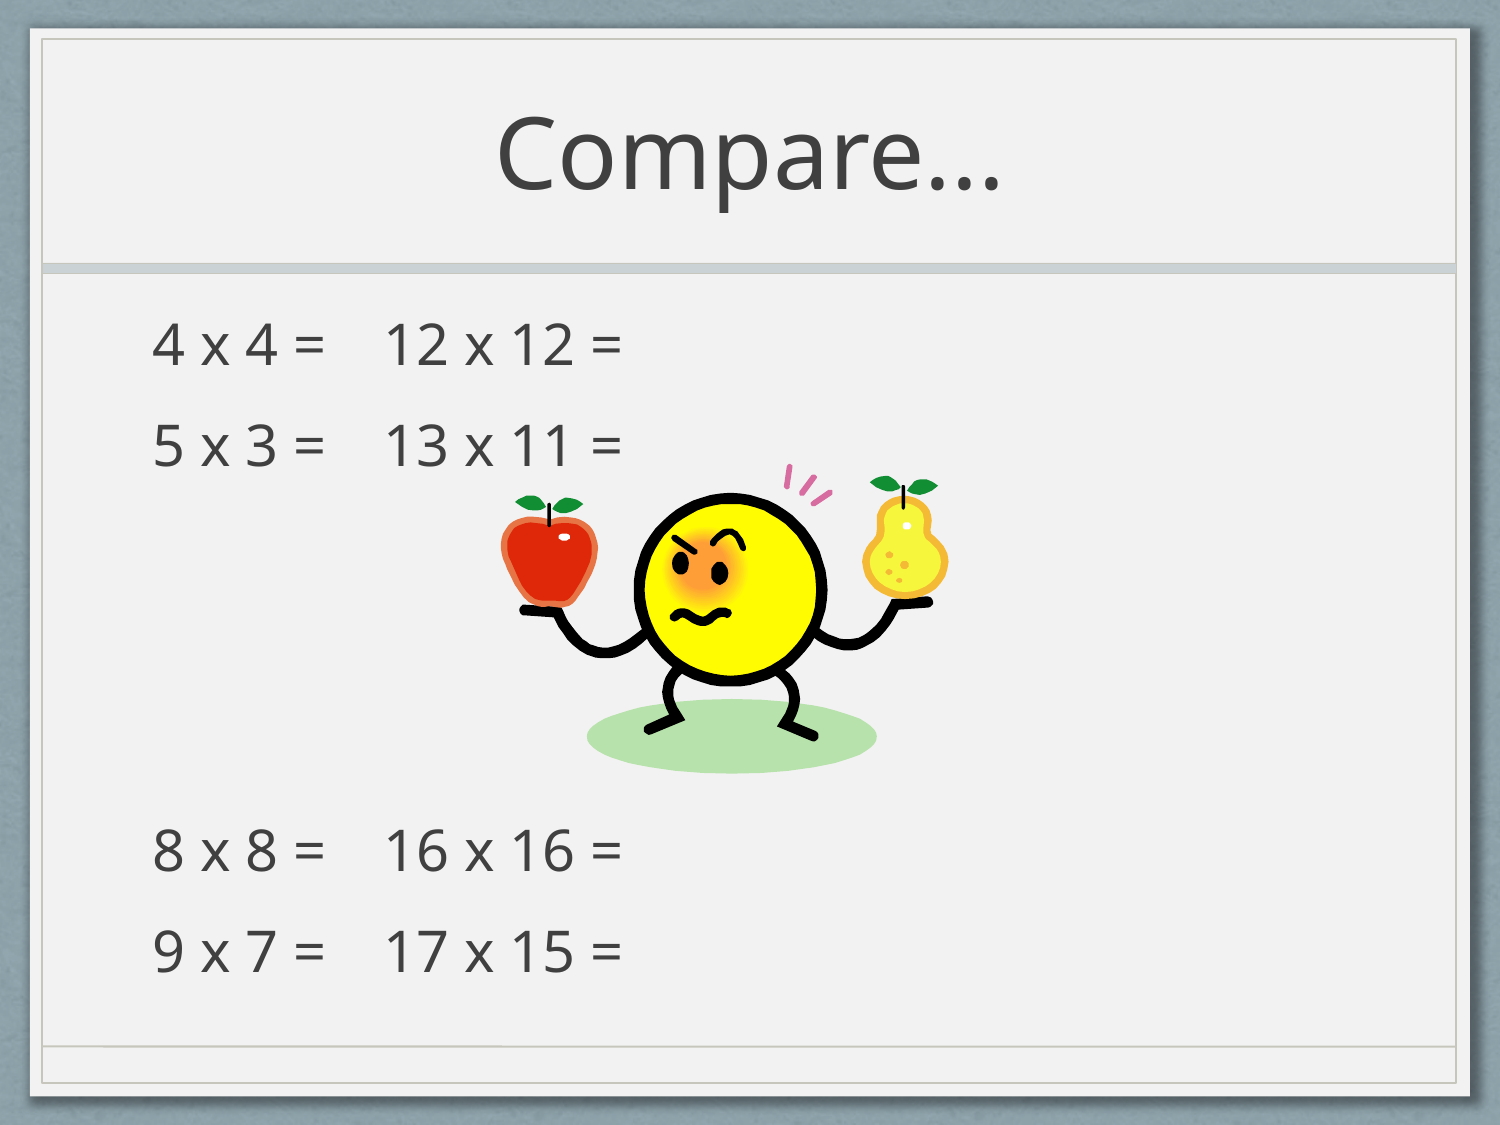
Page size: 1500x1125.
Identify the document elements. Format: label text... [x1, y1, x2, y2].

list 4 x 4 = 12 x 12 = 5 x 3 = 13 x 11 = 8 x 8 = 16 x 16 = 9 x 7 = 17 x 15 = [137, 299, 1375, 1005]
picture [498, 461, 951, 776]
title Compare... [147, 40, 1353, 260]
